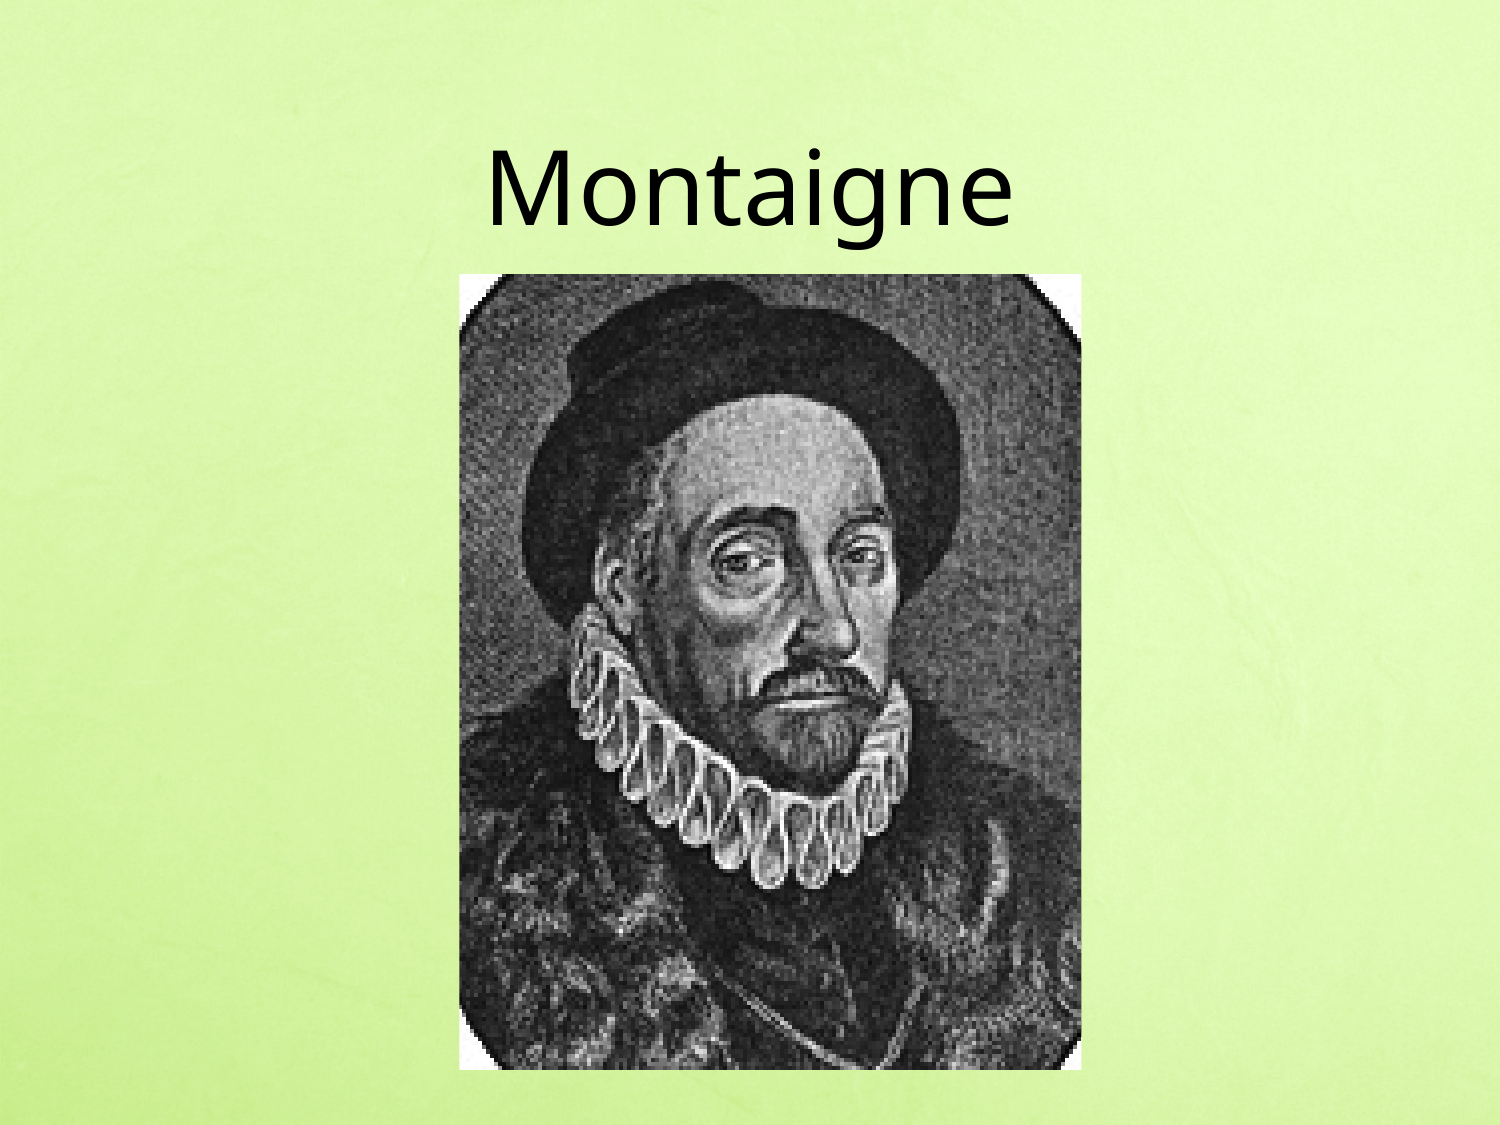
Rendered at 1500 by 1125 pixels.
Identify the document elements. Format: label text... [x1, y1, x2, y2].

picture [457, 272, 1084, 1072]
title Montaigne [81, 15, 1419, 254]
